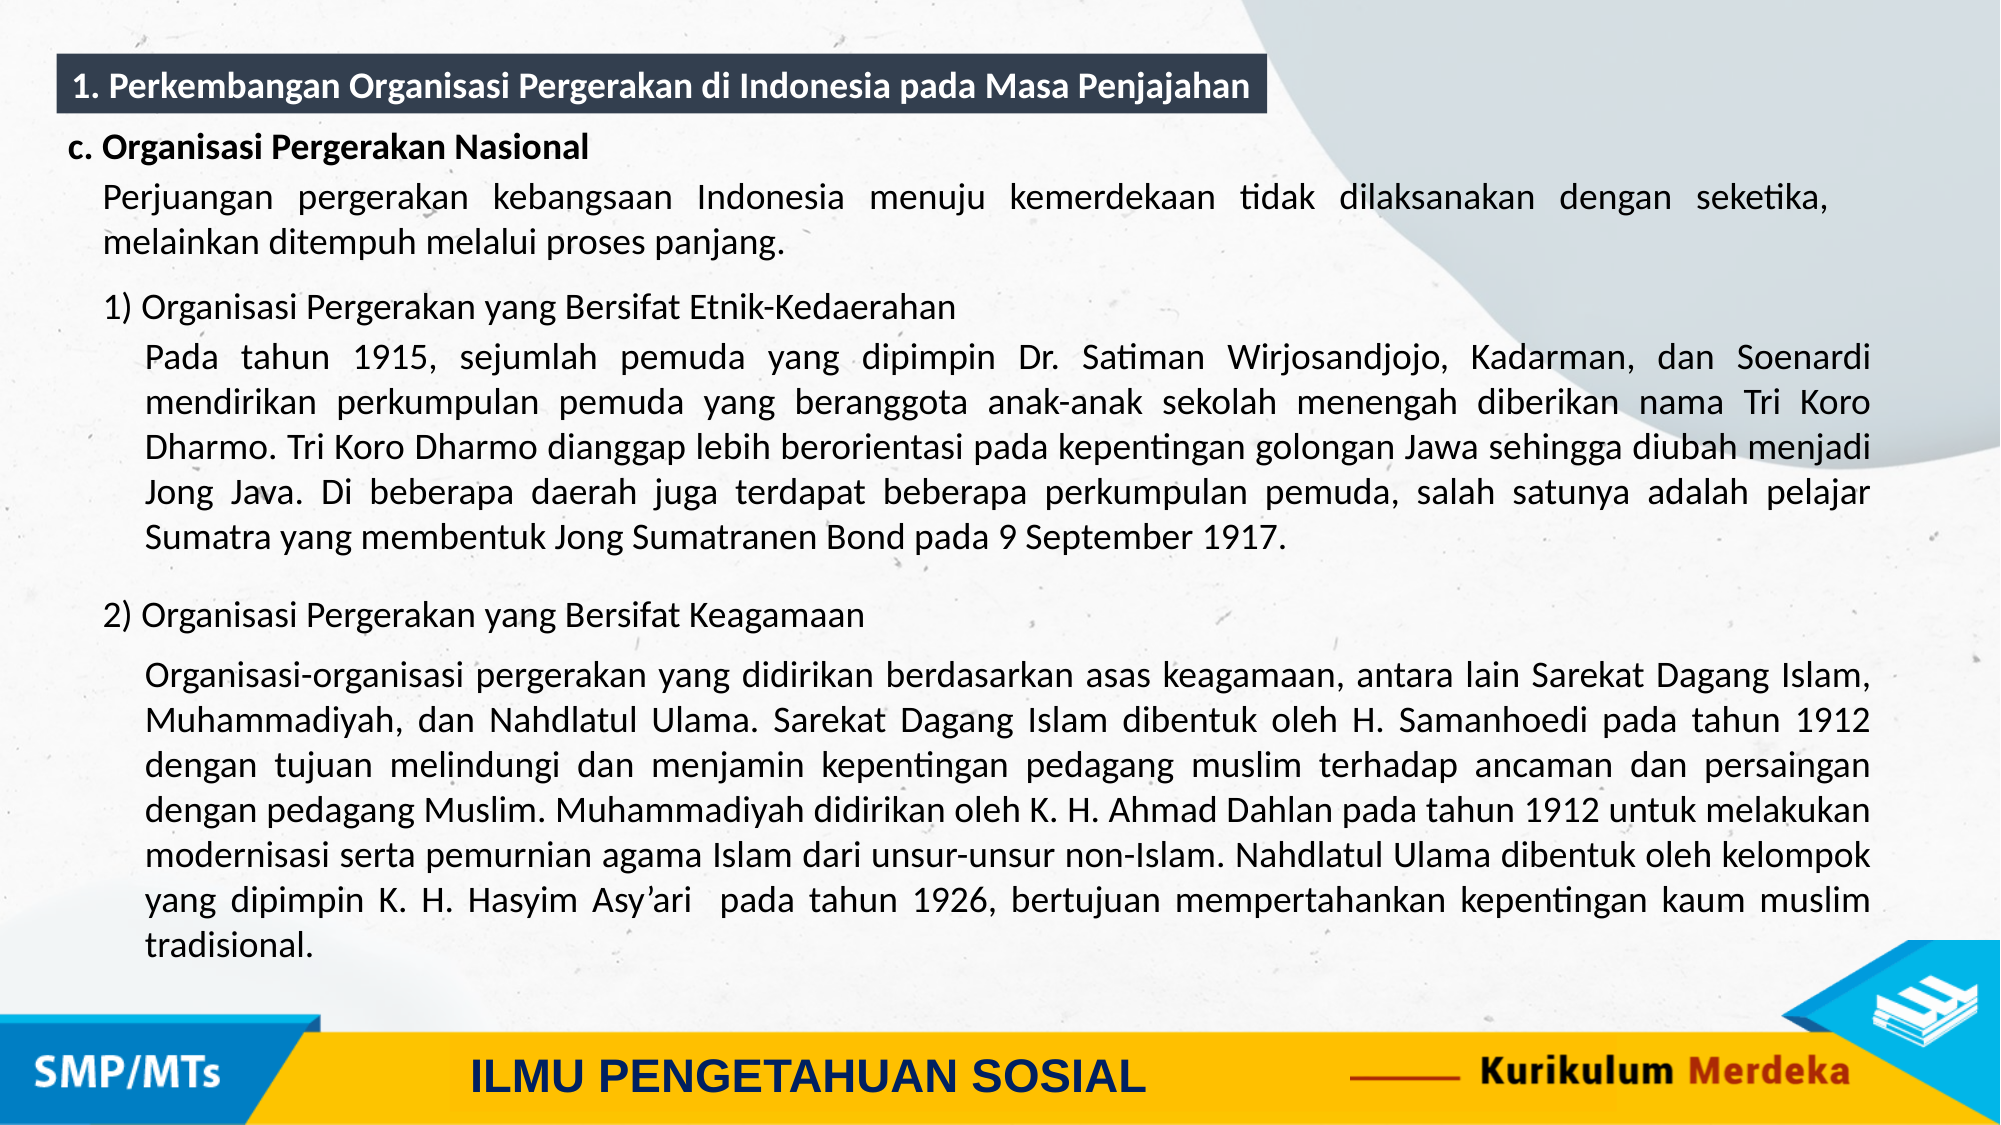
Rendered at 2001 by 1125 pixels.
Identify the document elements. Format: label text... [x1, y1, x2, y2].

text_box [0, 940, 2000, 1125]
text_box Perjuangan pergerakan kebangsaan Indonesia menuju kemerdekaan tidak dilaksanakan dengan seketika, melainkan ditempuh melalui proses panjang. [87, 164, 1846, 270]
text_box 2) Organisasi Pergerakan yang Bersifat Keagamaan [87, 583, 1089, 643]
text_box Organisasi-organisasi pergerakan yang didirikan berdasarkan asas keagamaan, antara lain Sarekat Dagang Islam, Muhammadiyah, dan Nahdlatul Ulama. Sarekat Dagang Islam dibentuk oleh H. Samanhoedi pada tahun 1912 dengan tujuan melindungi dan menjamin kepentingan pedagang muslim terhadap ancaman dan persaingan dengan pedagang Muslim. Muhammadiyah didirikan oleh K. H. Ahmad Dahlan pada tahun 1912 untuk melakukan modernisasi serta pemurnian agama Islam dari unsur-unsur non-Islam. Nahdlatul Ulama dibentuk oleh kelompok yang dipimpin K. H. Hasyim Asy’ari pada tahun 1926, bertujuan mempertahankan kepentingan kaum muslim tradisional. [130, 642, 1888, 940]
text_box c. Organisasi Pergerakan Nasional [53, 114, 606, 174]
text_box 1. Perkembangan Organisasi Pergerakan di Indonesia pada Masa Penjajahan [56, 53, 1268, 114]
text_box Pada tahun 1915, sejumlah pemuda yang dipimpin Dr. Satiman Wirjosandjojo, Kadarman, dan Soenardi mendirikan perkumpulan pemuda yang beranggota anak-anak sekolah menengah diberikan nama Tri Koro Dharmo. Tri Koro Dharmo dianggap lebih berorientasi pada kepentingan golongan Jawa sehingga diubah menjadi Jong Java. Di beberapa daerah juga terdapat beberapa perkumpulan pemuda, salah satunya adalah pelajar Sumatra yang membentuk Jong Sumatranen Bond pada 9 September 1917. [130, 324, 1888, 565]
text_box 1) Organisasi Pergerakan yang Bersifat Etnik-Kedaerahan [87, 274, 1089, 335]
